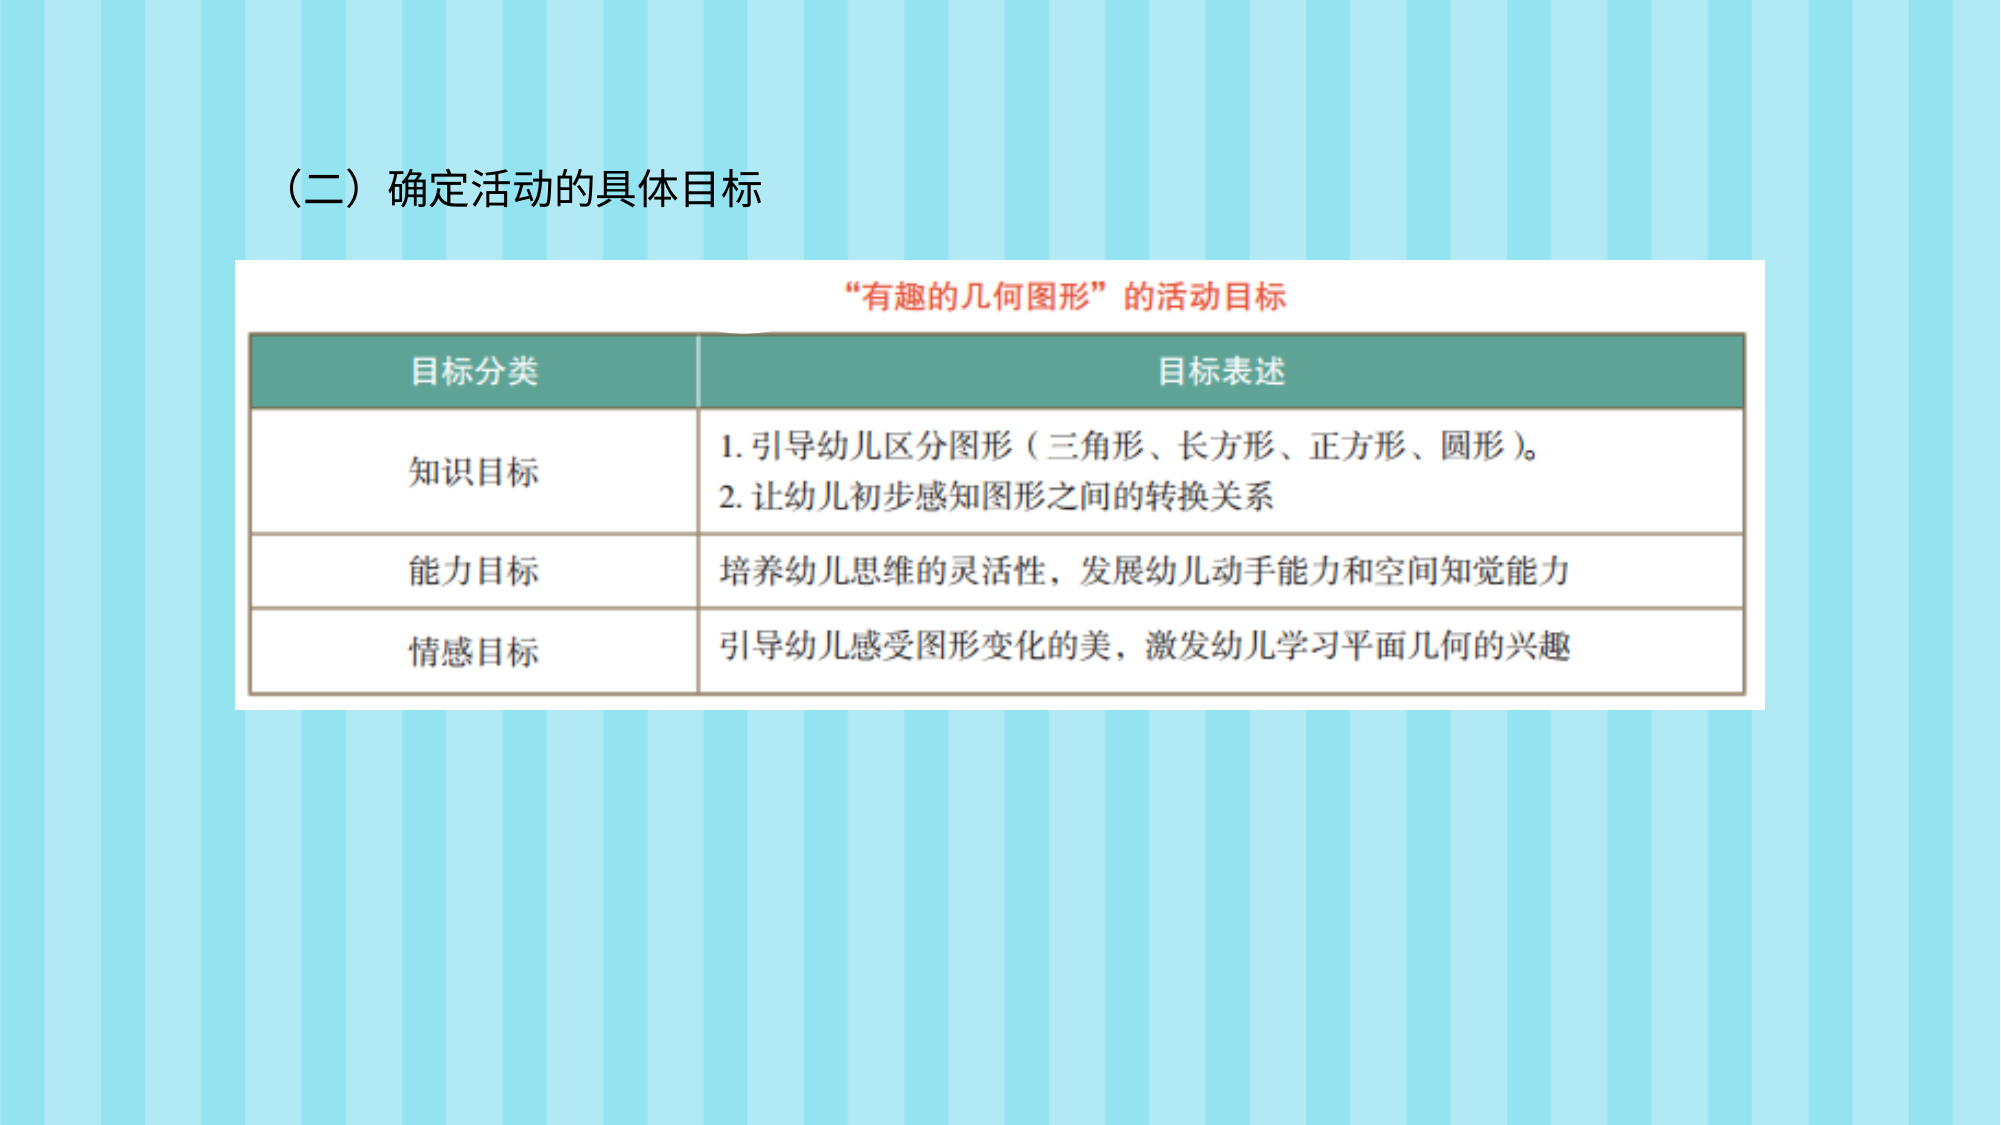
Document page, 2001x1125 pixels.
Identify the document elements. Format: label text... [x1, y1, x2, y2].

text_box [234, 260, 1765, 710]
picture [0, 0, 2000, 1125]
text_box （二）确定活动的具体目标 [247, 155, 1053, 221]
